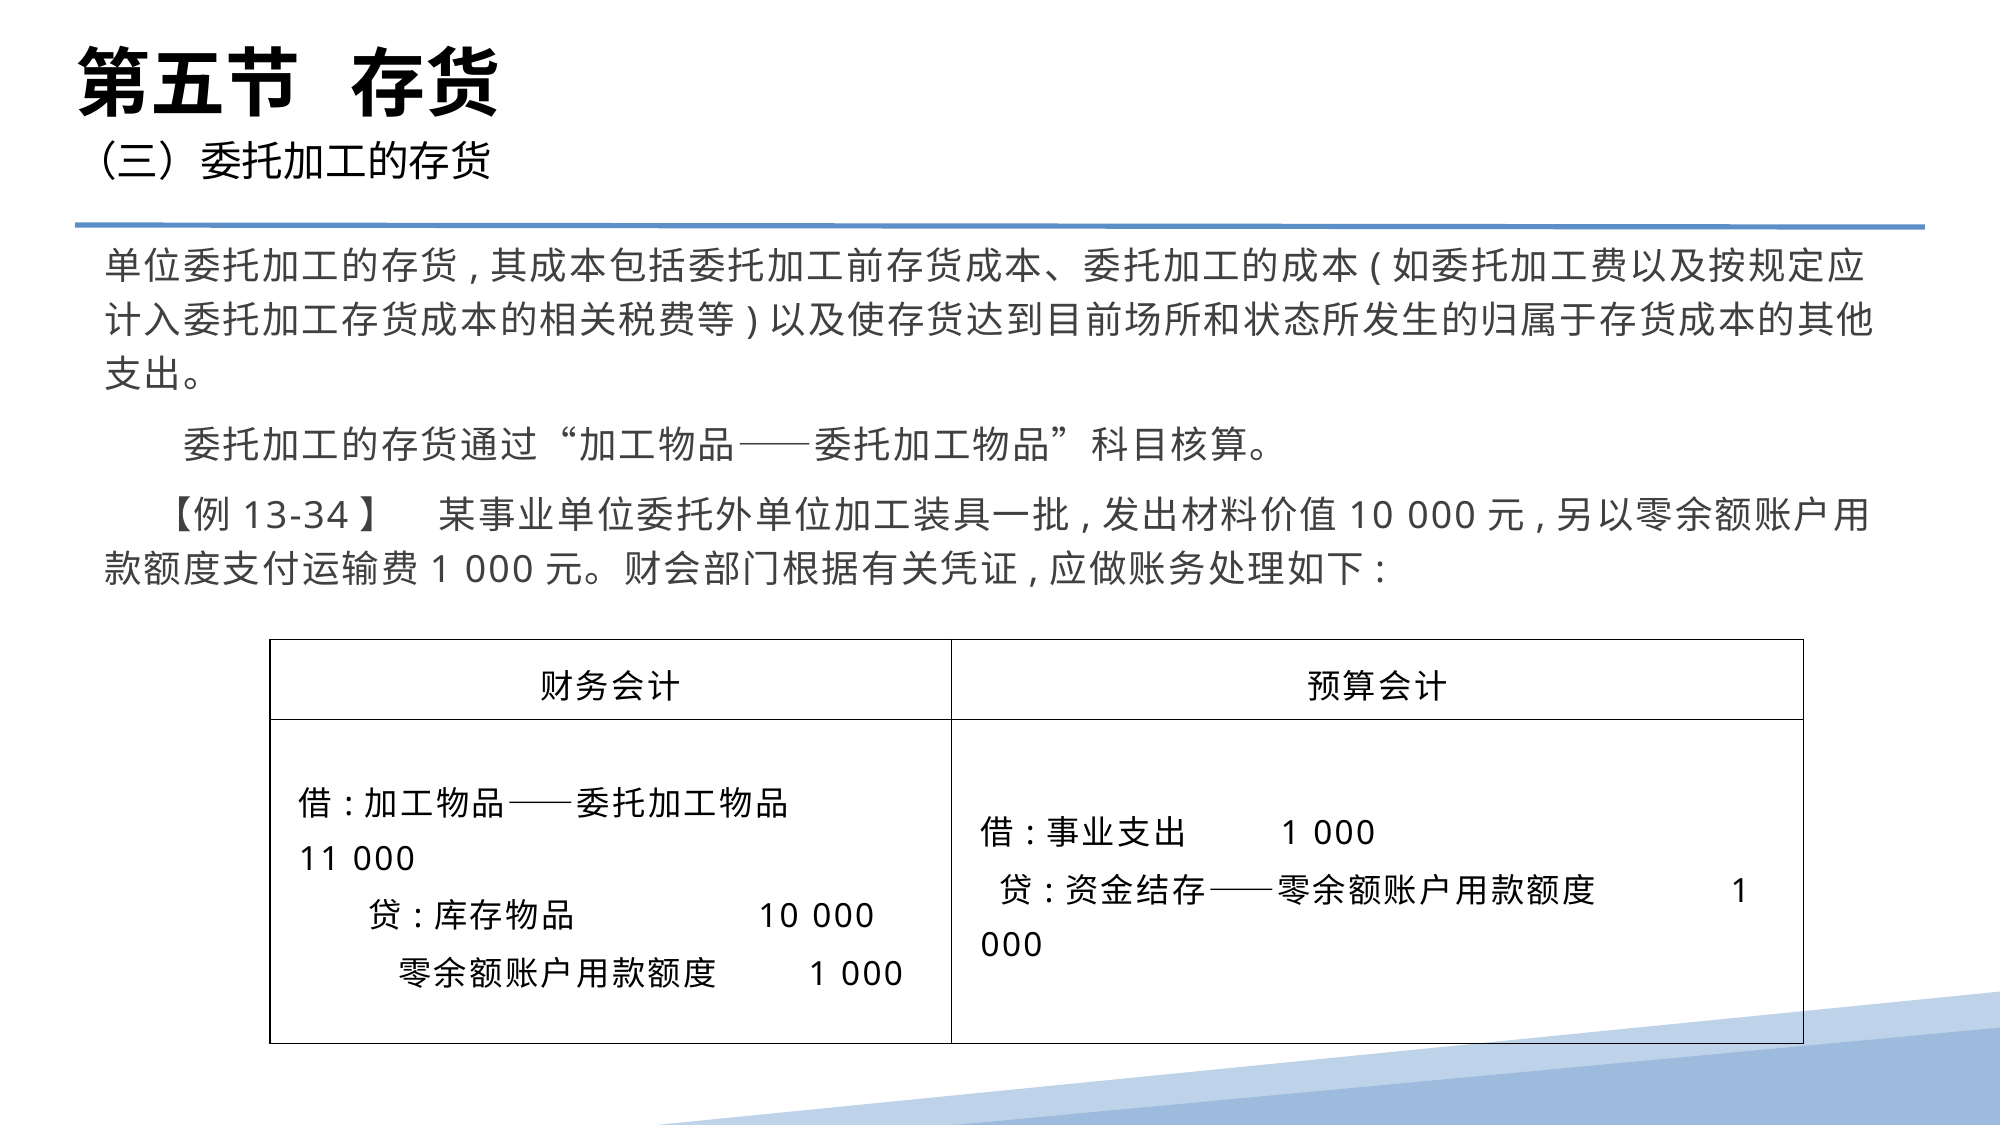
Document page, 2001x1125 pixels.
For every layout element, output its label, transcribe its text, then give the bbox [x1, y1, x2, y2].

table_cell 借:事业支出 1 000 贷:资金结存——零余额账户用款额度 1 000 [952, 720, 1803, 991]
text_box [656, 991, 2000, 1125]
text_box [74, 224, 1925, 228]
table_cell 借:加工物品——委托加工物品 11 000 贷:库存物品 10 000 零余额账户用款额度 1 000 [271, 720, 951, 1043]
text_box 第五节 存货 [75, 24, 1925, 124]
text_box 单位委托加工的存货,其成本包括委托加工前存货成本、委托加工的成本(如委托加工费以及按规定应计入委托加工存货成本的相关税费等)以及使存货达到目前场所和状态所发生的归属于存货成本的其他支出。 委托加工的存货通过“加工物品——委托加工物品”科目核算。 【例13-34】 某事业单位委托外单位加工装具一批,发出材料价值10 000元,另以零余额账户用款额度支付运输费1 000元。财会部门根据有关凭证,应做账务处理如下: [93, 228, 1907, 599]
text_box （三）委托加工的存货 [75, 124, 1925, 200]
table_header 财务会计 [271, 640, 951, 719]
table_header 预算会计 [952, 640, 1803, 719]
